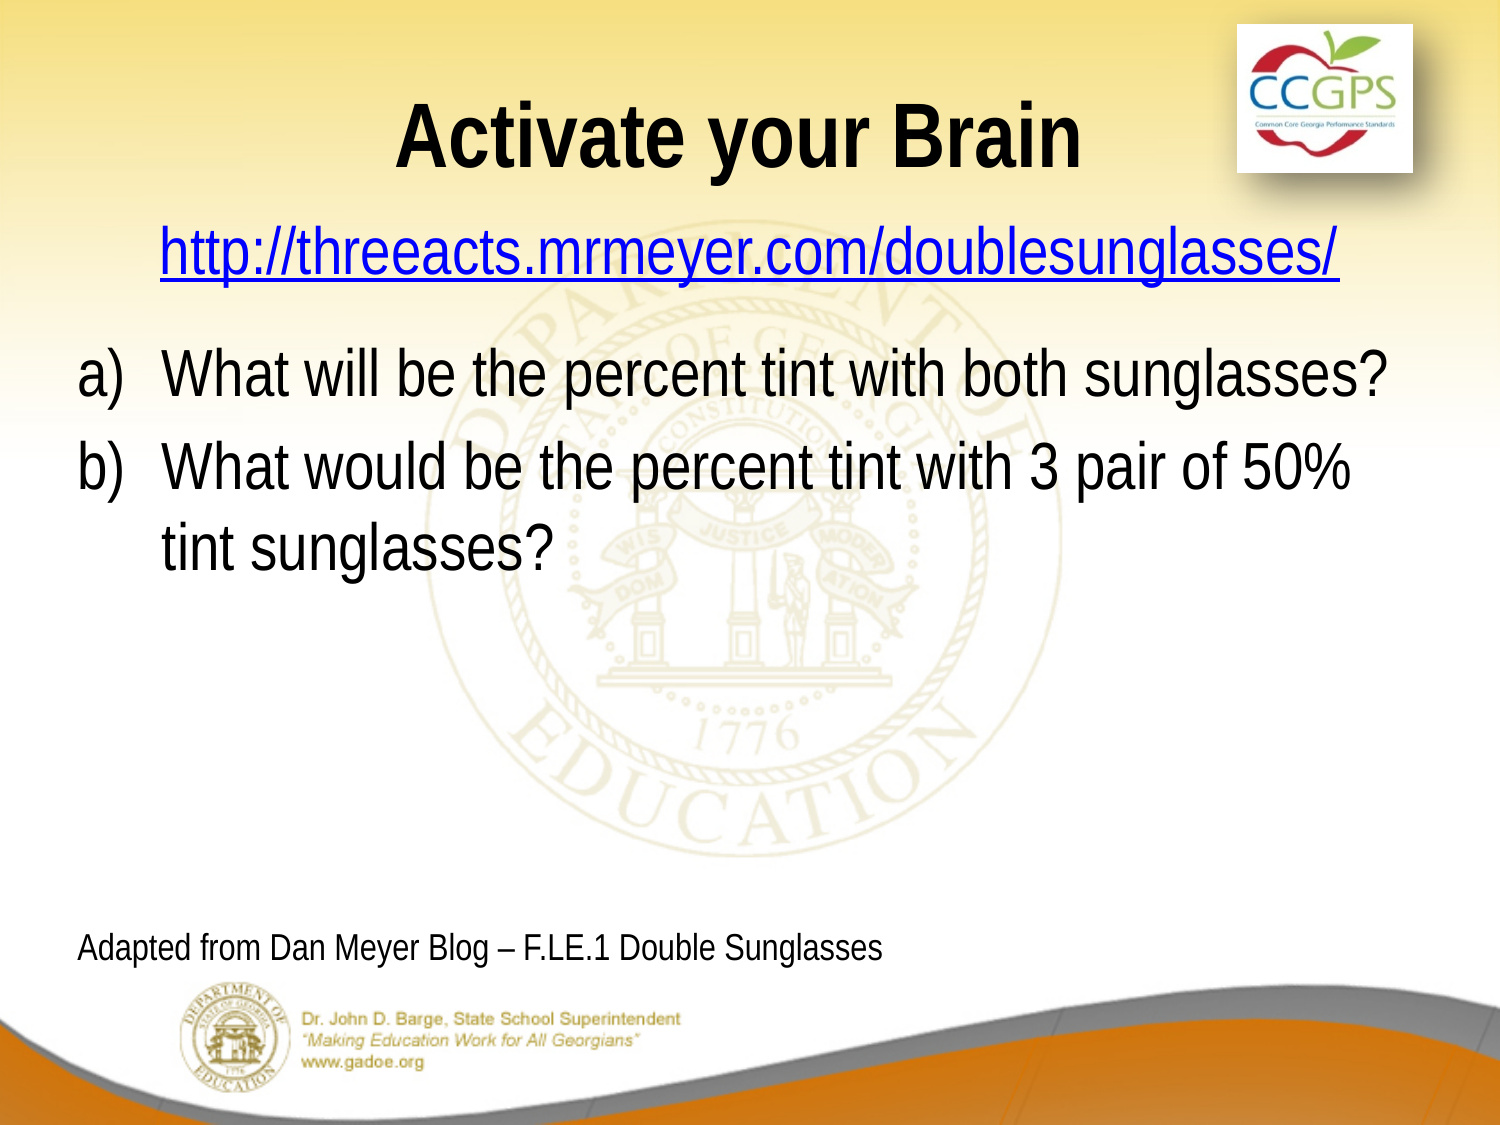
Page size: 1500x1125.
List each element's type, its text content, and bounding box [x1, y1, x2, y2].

subtitle http://threeacts.mrmeyer.com/doublesunglasses/ What will be the percent tint with both sunglasses? What would be the percent tint with 3 pair of 50% tint sunglasses? Adapted from Dan Meyer Blog – F.LE.1 Double Sunglasses [62, 199, 1438, 1001]
title Activate your Brain [112, 49, 1231, 199]
picture [0, 0, 1500, 1125]
